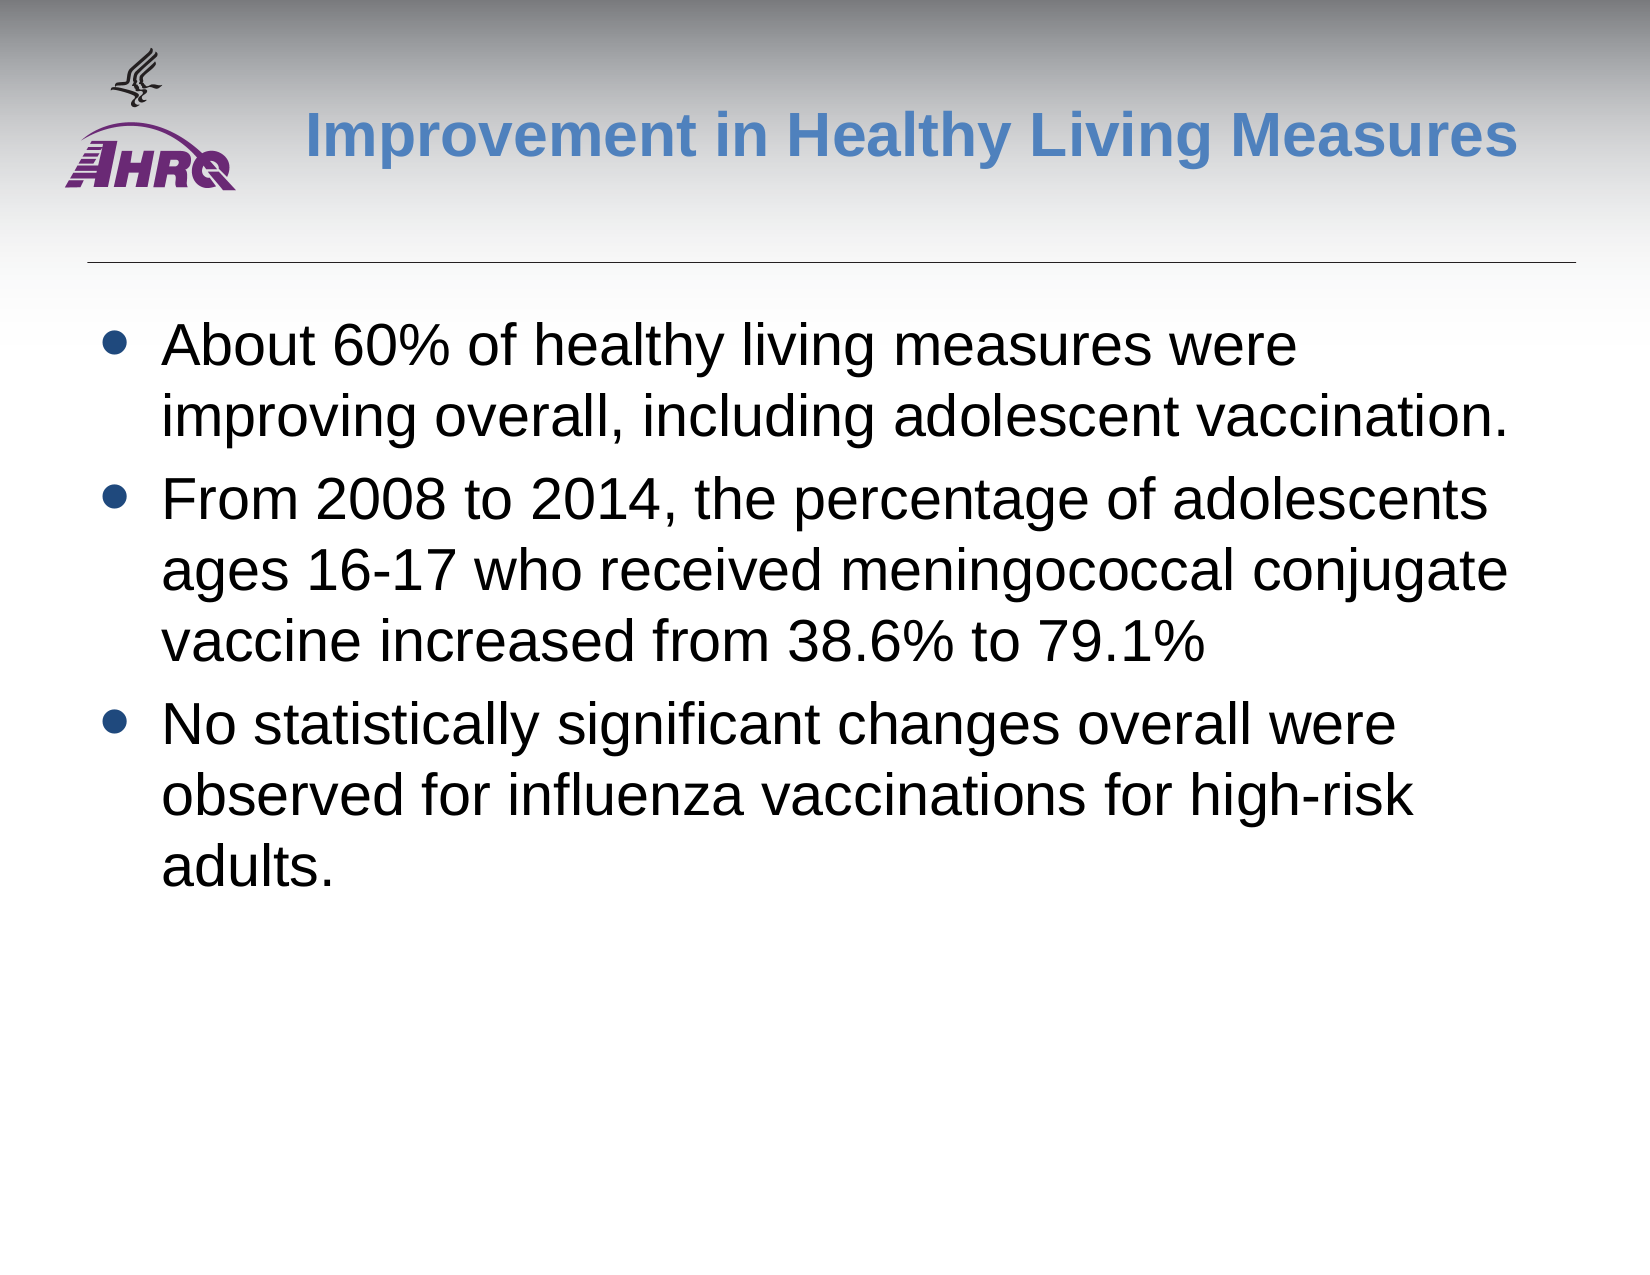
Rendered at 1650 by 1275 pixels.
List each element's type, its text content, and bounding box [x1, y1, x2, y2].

title Improvement in Healthy Living Measures [288, 51, 1568, 213]
picture [0, 0, 1650, 1275]
list About 60% of healthy living measures were improving overall, including adolescent vaccination. From 2008 to 2014, the percentage of adolescents ages 16-17 who received meningococcal conjugate vaccine increased from 38.6% to 79.1% No statistically significant changes overall were observed for influenza vaccinations for high-risk adults. [82, 297, 1568, 1000]
